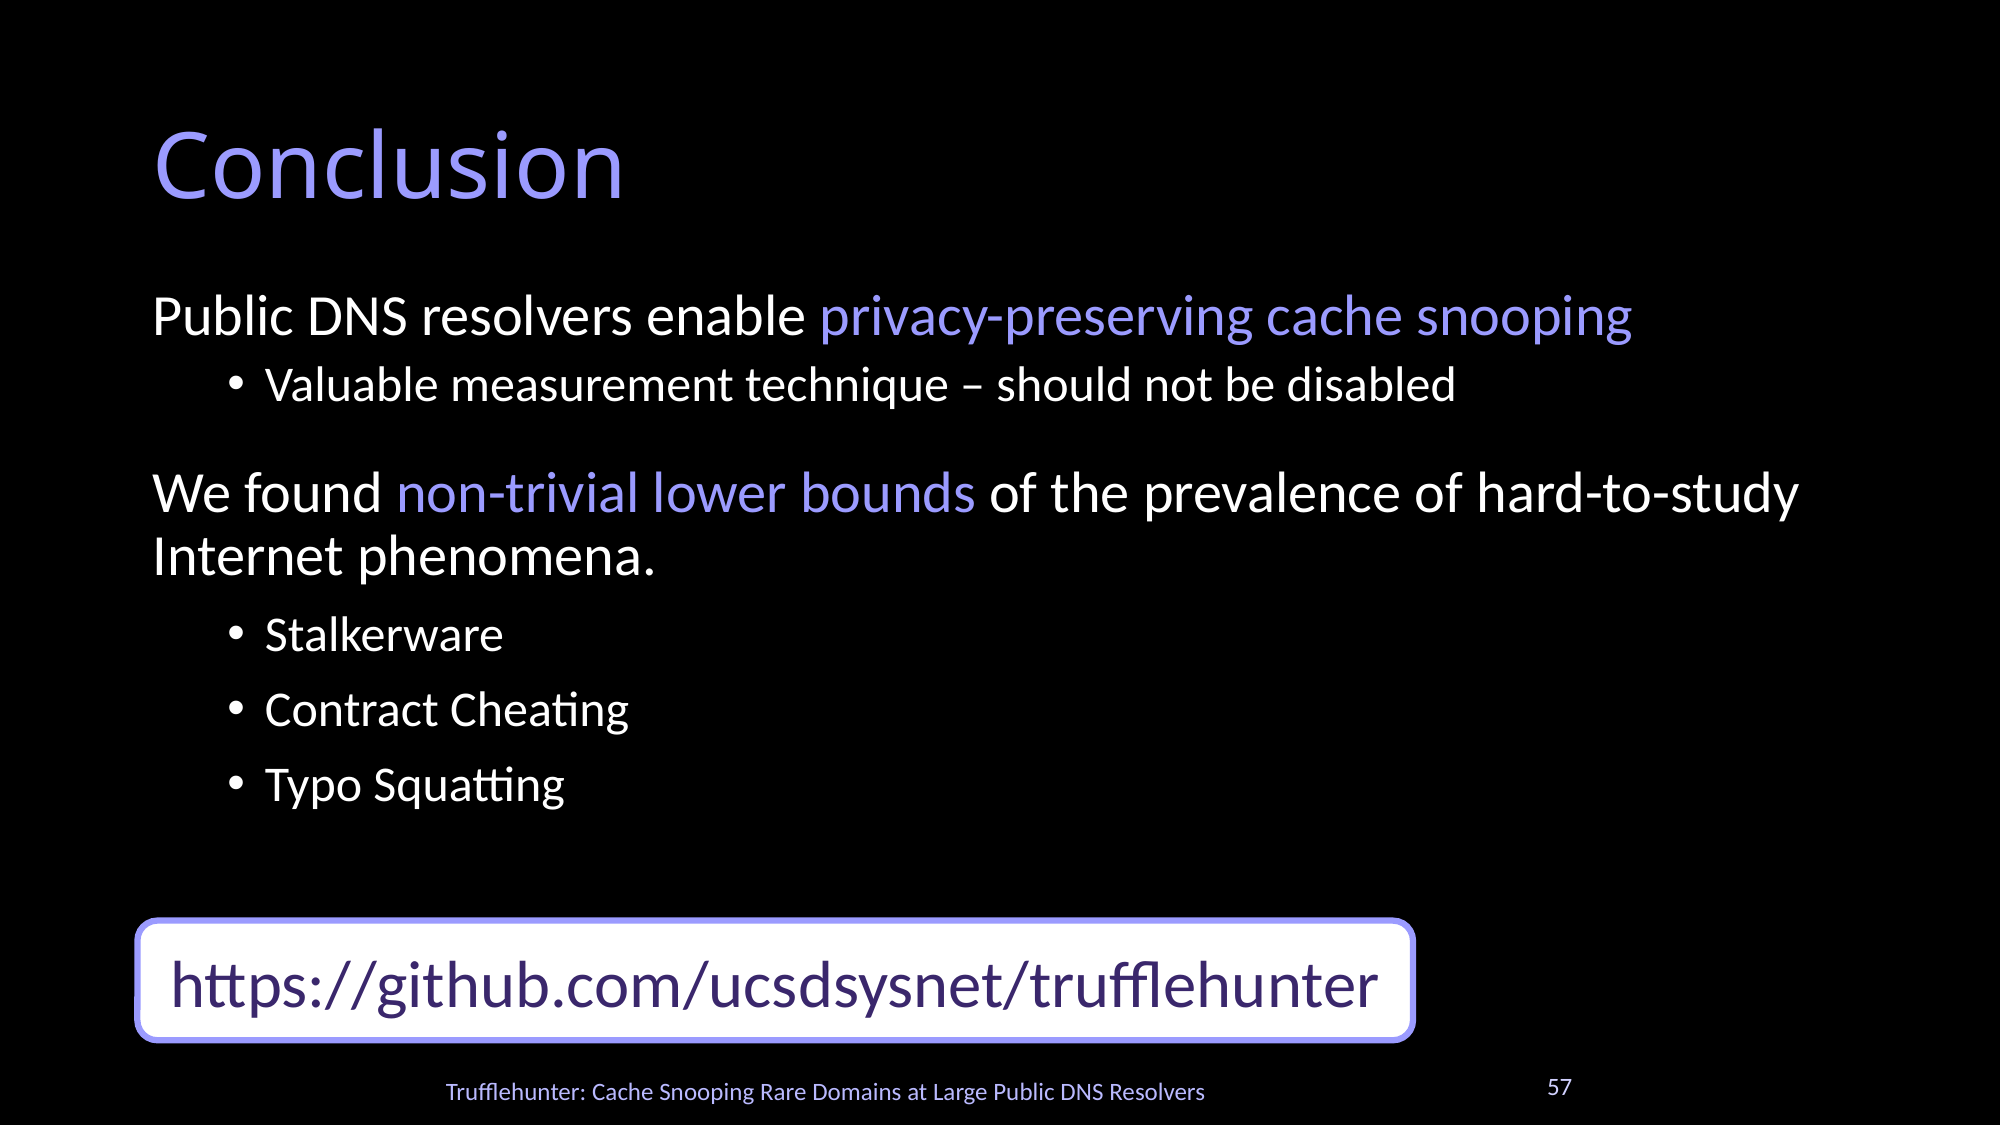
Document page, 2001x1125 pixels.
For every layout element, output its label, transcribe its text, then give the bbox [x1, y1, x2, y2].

text_box https://github.com/ucsdsysnet/trufflehunter [136, 919, 1415, 1042]
title Conclusion [137, 59, 1863, 277]
list Public DNS resolvers enable privacy-preserving cache snooping Valuable measurement technique – should not be disabled We found non-trivial lower bounds of the prevalence of hard-to-study Internet phenomena. Stalkerware Contract Cheating Typo Squatting [137, 277, 1885, 898]
footer Trufflehunter: Cache Snooping Rare Domains at Large Public DNS Resolvers [412, 1060, 1240, 1121]
slide_number 57 [1137, 1055, 1588, 1116]
